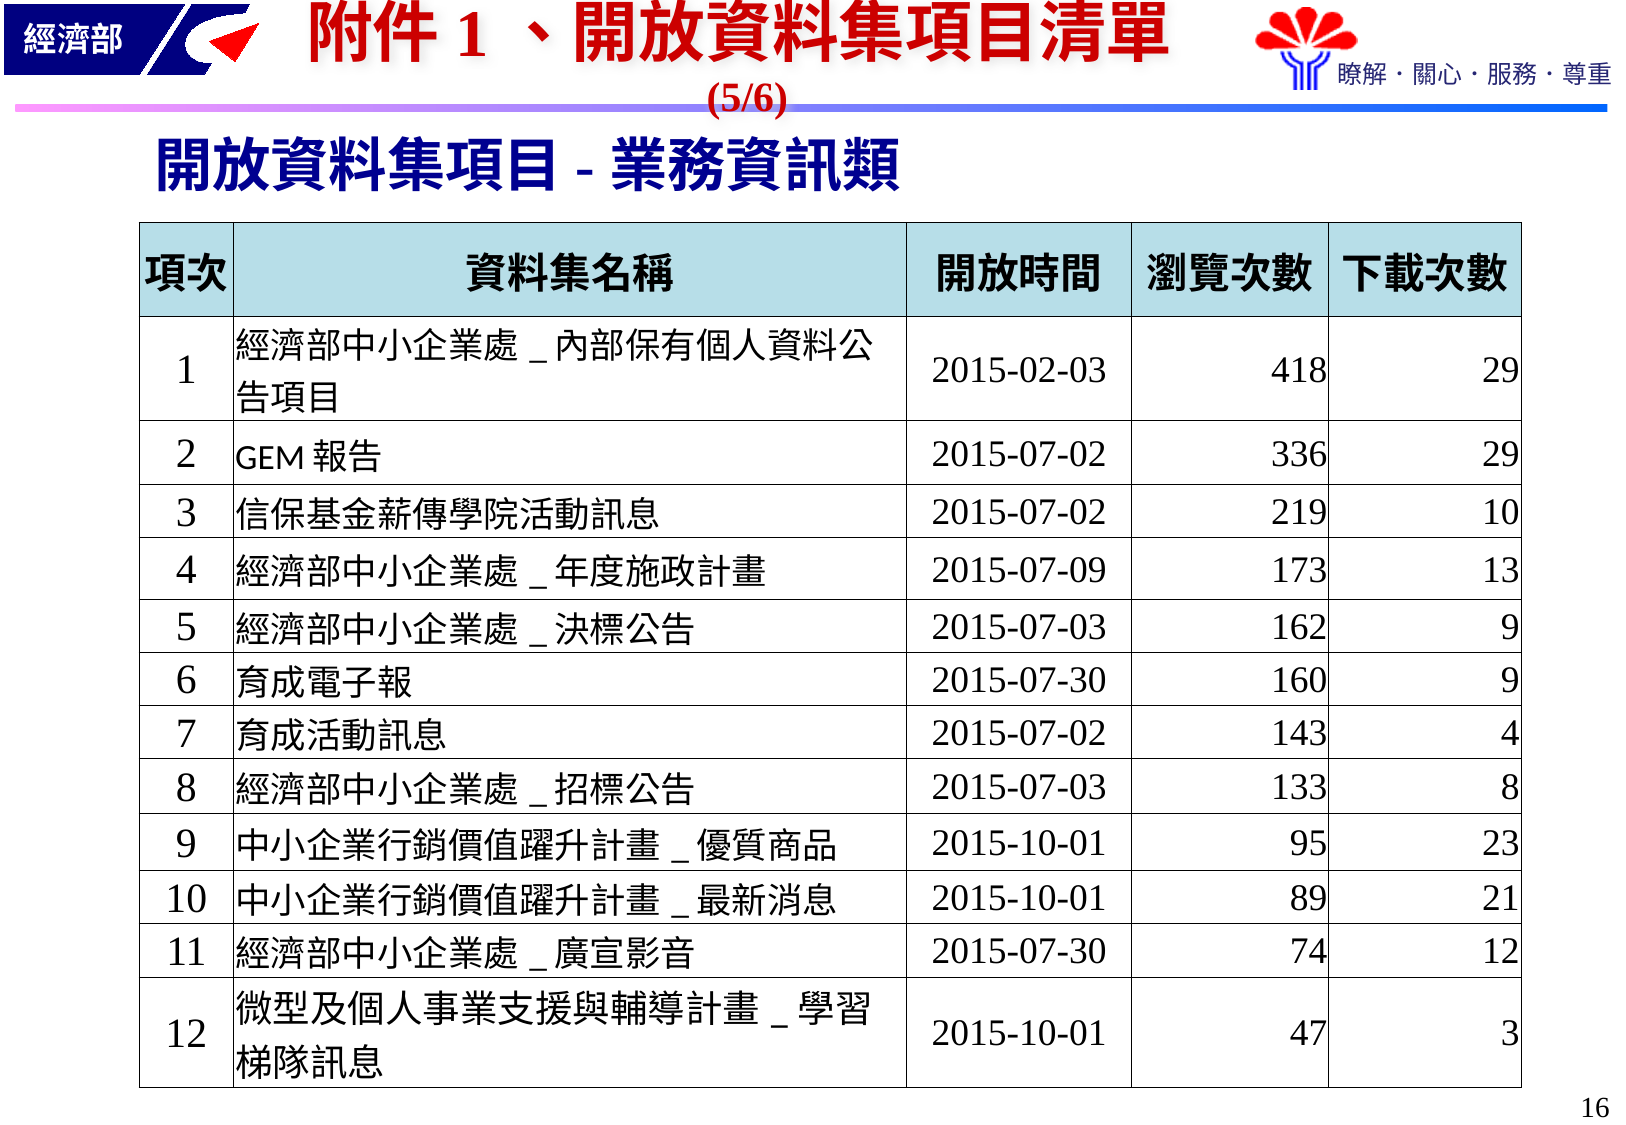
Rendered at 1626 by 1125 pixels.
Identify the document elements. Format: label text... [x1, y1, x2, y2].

table_cell 2015-10-01 [907, 814, 1131, 870]
table_cell 173 [1132, 538, 1328, 599]
table_cell 10 [140, 871, 233, 923]
table_cell 7 [140, 706, 233, 758]
table_cell 47 [1132, 978, 1328, 1087]
table_cell 3 [1329, 978, 1521, 1087]
text_box 附件1、開放資料集項目清單(5/6) [257, 19, 1238, 92]
table_cell 2015-07-03 [907, 759, 1131, 813]
table_cell 中小企業行銷價值躍升計畫_最新消息 [234, 871, 906, 923]
table_header 瀏覽次數 [1132, 223, 1328, 316]
table_cell 8 [1329, 759, 1521, 813]
table_cell 9 [1329, 653, 1521, 705]
table_cell 12 [1329, 924, 1521, 977]
table_cell 5 [140, 600, 233, 652]
table_cell 418 [1132, 317, 1328, 420]
table_cell 信保基金薪傳學院活動訊息 [234, 485, 906, 537]
table_cell 經濟部中小企業處_內部保有個人資料公告項目 [234, 317, 906, 420]
table_cell 219 [1132, 485, 1328, 537]
table_cell 10 [1329, 485, 1521, 537]
table_cell 12 [140, 978, 233, 1087]
table_cell 2015-07-02 [907, 421, 1131, 484]
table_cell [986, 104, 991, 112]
table_cell 2015-02-03 [907, 317, 1131, 420]
table_cell 2015-07-09 [907, 538, 1131, 599]
table_cell 162 [1132, 600, 1328, 652]
table_cell 218 [855, 104, 866, 112]
table_cell 11 [755, 104, 792, 112]
table_cell 4 [140, 538, 233, 599]
table_cell 經濟部中小企業處_年度施政計畫 [234, 538, 906, 599]
table_cell 160 [1132, 653, 1328, 705]
table_cell GEM報告 [234, 421, 906, 484]
table_cell 經濟部中小企業處_廣宣影音 [707, 104, 755, 112]
table_header 開放時間 [907, 223, 1131, 316]
table_cell 62 [917, 104, 922, 112]
table_cell 95 [1132, 814, 1328, 870]
table_cell 6 [140, 653, 233, 705]
table_cell 143 [1132, 706, 1328, 758]
table_cell 2015-10-01 [907, 871, 1131, 923]
table_cell 經濟部中小企業處_招標公告 [234, 759, 906, 813]
table_cell 2015-07-30 [907, 653, 1131, 705]
table_cell 23 [1329, 814, 1521, 870]
table_cell 育成活動訊息 [234, 706, 906, 758]
table_cell 育成電子報 [234, 653, 906, 705]
table_cell 89 [1132, 871, 1328, 923]
table_header 下載次數 [1329, 223, 1521, 316]
table_cell 8 [1010, 104, 1016, 112]
table_cell 29 [1329, 421, 1521, 484]
slide_number 15 [1245, 1080, 1625, 1124]
table_cell 1 [140, 317, 233, 420]
table_cell 經濟部中小企業處_決標公告 [234, 600, 906, 652]
table_cell 336 [1132, 421, 1328, 484]
table_cell 經濟部中小企業處_廣宣影音 [234, 924, 906, 977]
table_cell 8 [140, 759, 233, 813]
table_cell 2015-07-30 [907, 924, 1131, 977]
table_cell 2015-07-02 [907, 485, 1131, 537]
table_cell 13 [1329, 538, 1521, 599]
table_cell 中小企業行銷價值躍升計畫_優質商品 [234, 814, 906, 870]
text_box 開放資料集項目-業務資訊類 [139, 120, 1120, 195]
table_cell 9 [1329, 600, 1521, 652]
picture [1255, 7, 1358, 90]
table_header 項次 [140, 223, 233, 316]
table_cell 74 [1132, 924, 1328, 977]
table_cell 4 [1329, 706, 1521, 758]
table_cell 2015-10-01 [907, 978, 1131, 1087]
table_cell 2015-07-03 [907, 600, 1131, 652]
table_cell 133 [1132, 759, 1328, 813]
table_cell 21 [1329, 871, 1521, 923]
table_cell 微型及個人事業支援與輔導計畫_學習梯隊訊息 [234, 978, 906, 1087]
table_cell 11 [140, 924, 233, 977]
table_cell 3 [140, 485, 233, 537]
table_header 資料集名稱 [234, 223, 906, 316]
table_cell 29 [1329, 317, 1521, 420]
table_cell 9 [140, 814, 233, 870]
table_cell 2 [140, 421, 233, 484]
table_cell 2015-07-02 [907, 706, 1131, 758]
